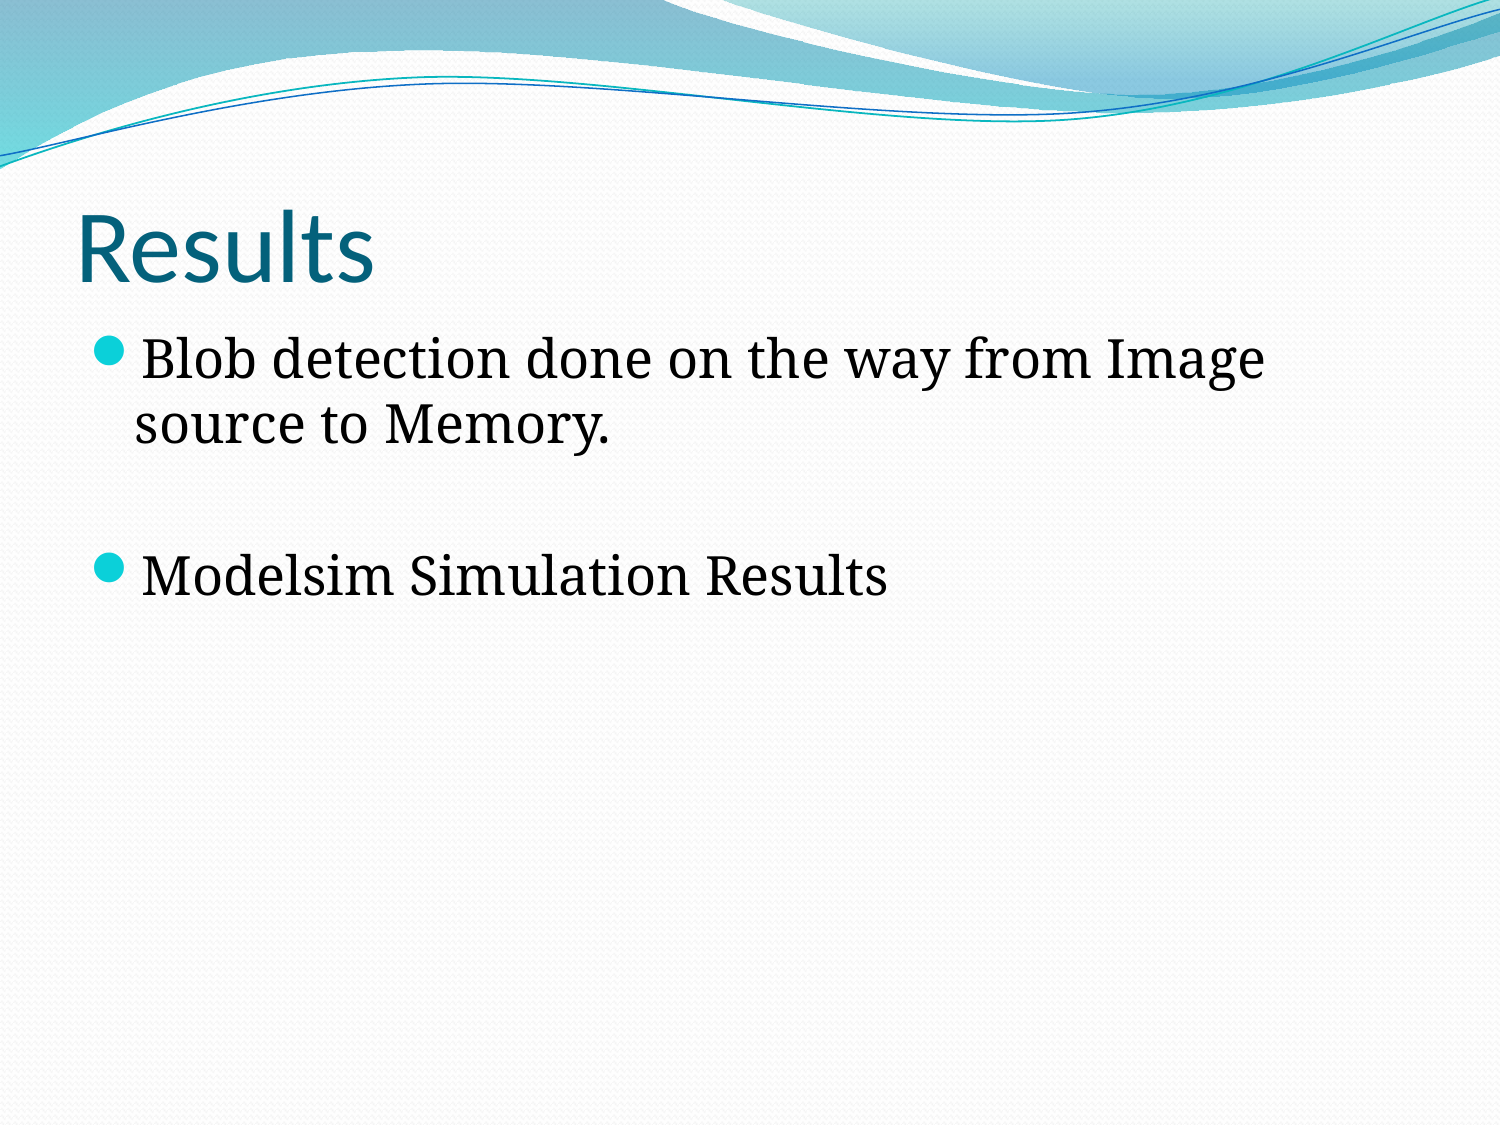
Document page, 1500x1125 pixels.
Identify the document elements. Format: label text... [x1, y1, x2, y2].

title Results [75, 115, 1425, 303]
list Blob detection done on the way from Image source to Memory. Modelsim Simulation Results [75, 317, 1425, 1038]
